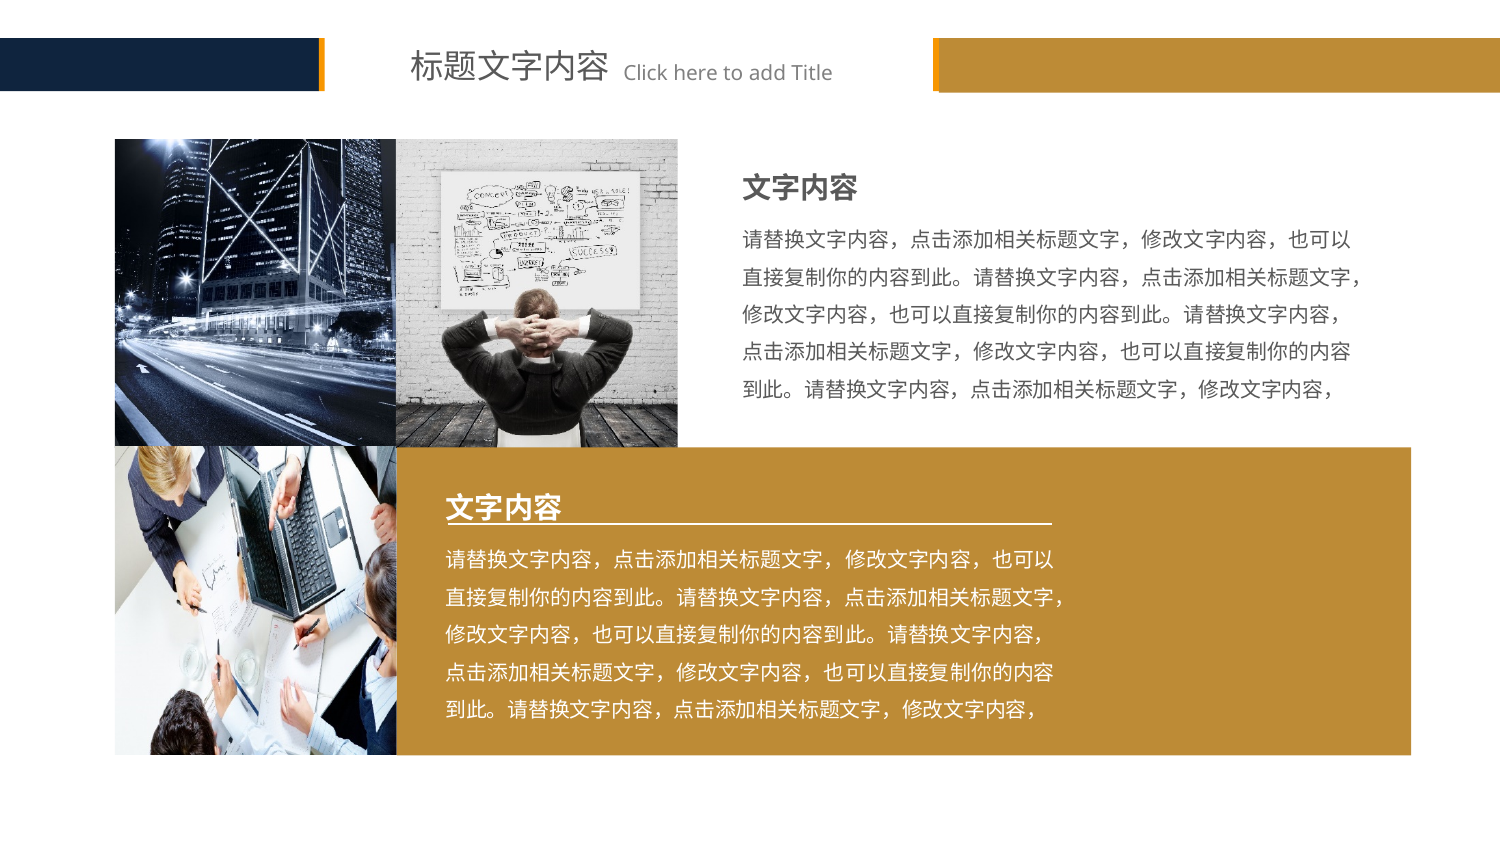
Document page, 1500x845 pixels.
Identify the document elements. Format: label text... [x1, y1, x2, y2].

text_box [113, 137, 394, 445]
text_box [113, 445, 399, 757]
text_box 请替换文字内容，点击添加相关标题文字，修改文字内容，也可以直接复制你的内容到此。请替换文字内容，点击添加相关标题文字，修改文字内容，也可以直接复制你的内容到此。请替换文字内容，点击添加相关标题文字，修改文字内容，也可以直接复制你的内容到此。请替换文字内容，点击添加相关标题文字，修改文字内容， [730, 208, 1364, 382]
text_box 请替换文字内容，点击添加相关标题文字，修改文字内容，也可以直接复制你的内容到此。请替换文字内容，点击添加相关标题文字，修改文字内容，也可以直接复制你的内容到此。请替换文字内容，点击添加相关标题文字，修改文字内容，也可以直接复制你的内容到此。请替换文字内容，点击添加相关标题文字，修改文字内容， [434, 528, 1067, 702]
text_box [394, 137, 680, 449]
text_box 文字内容 [731, 163, 948, 205]
text_box [396, 447, 1412, 756]
text_box 文字内容 [434, 483, 652, 526]
